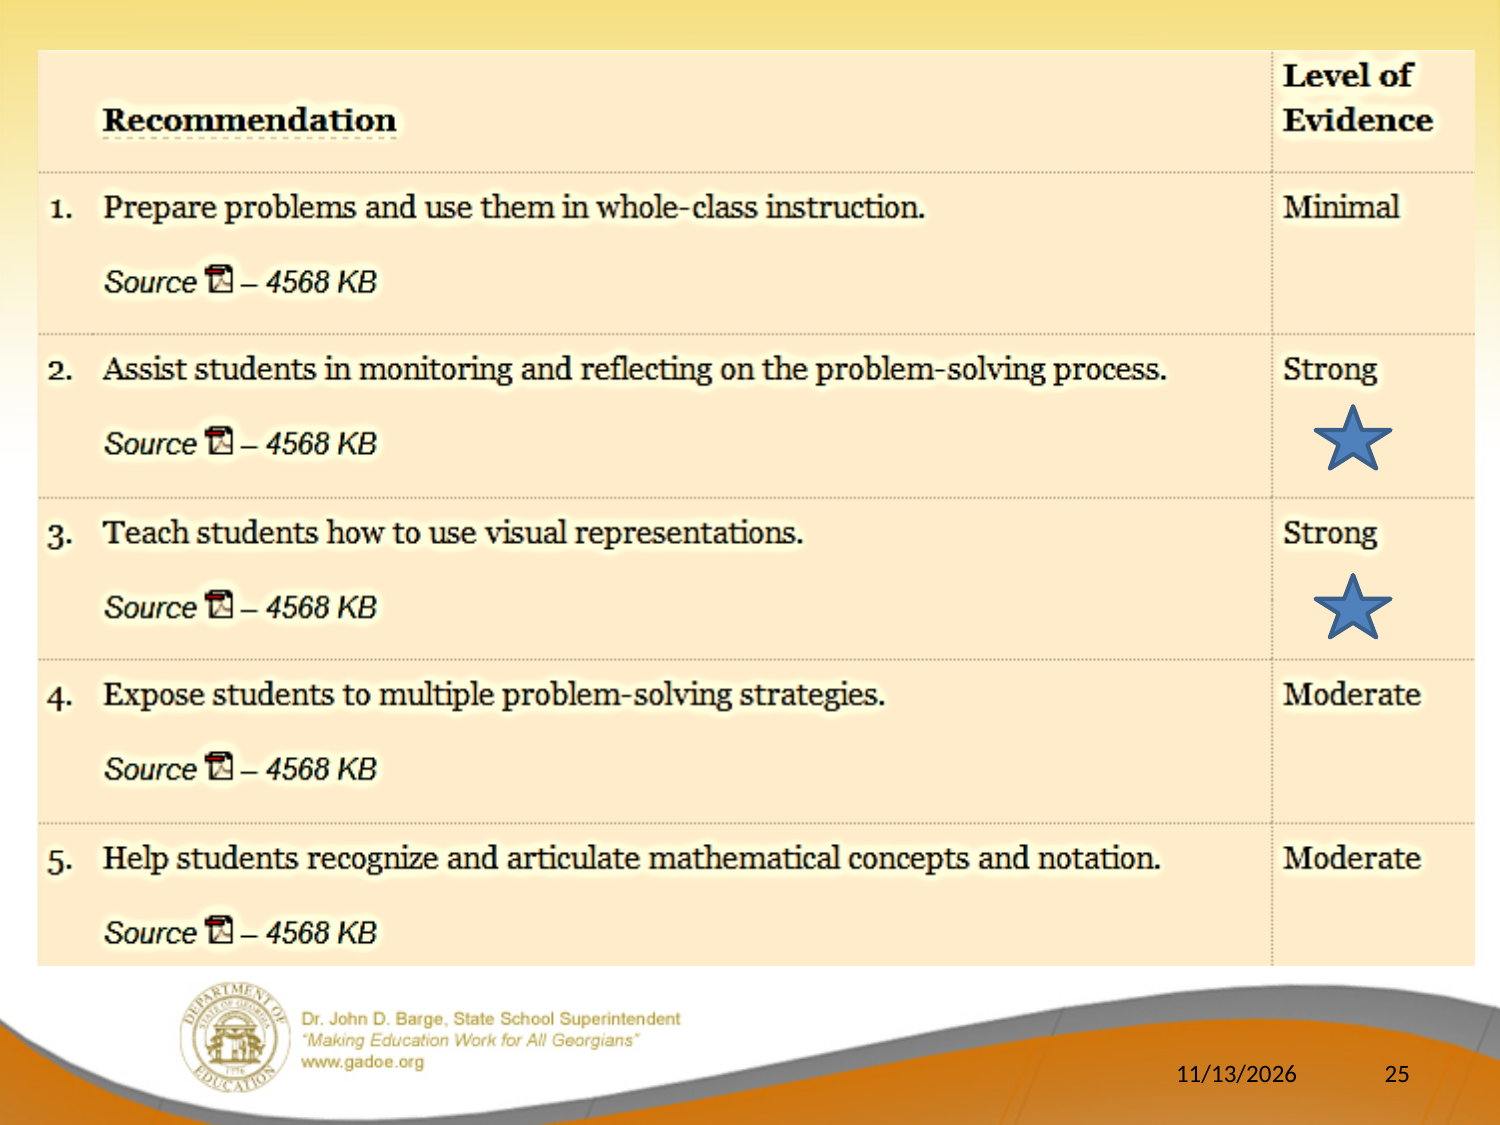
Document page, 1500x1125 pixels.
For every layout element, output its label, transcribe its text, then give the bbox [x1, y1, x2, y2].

picture [0, 0, 1500, 1125]
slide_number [1137, 1042, 1313, 1103]
slide_number 25 [1325, 1042, 1425, 1103]
